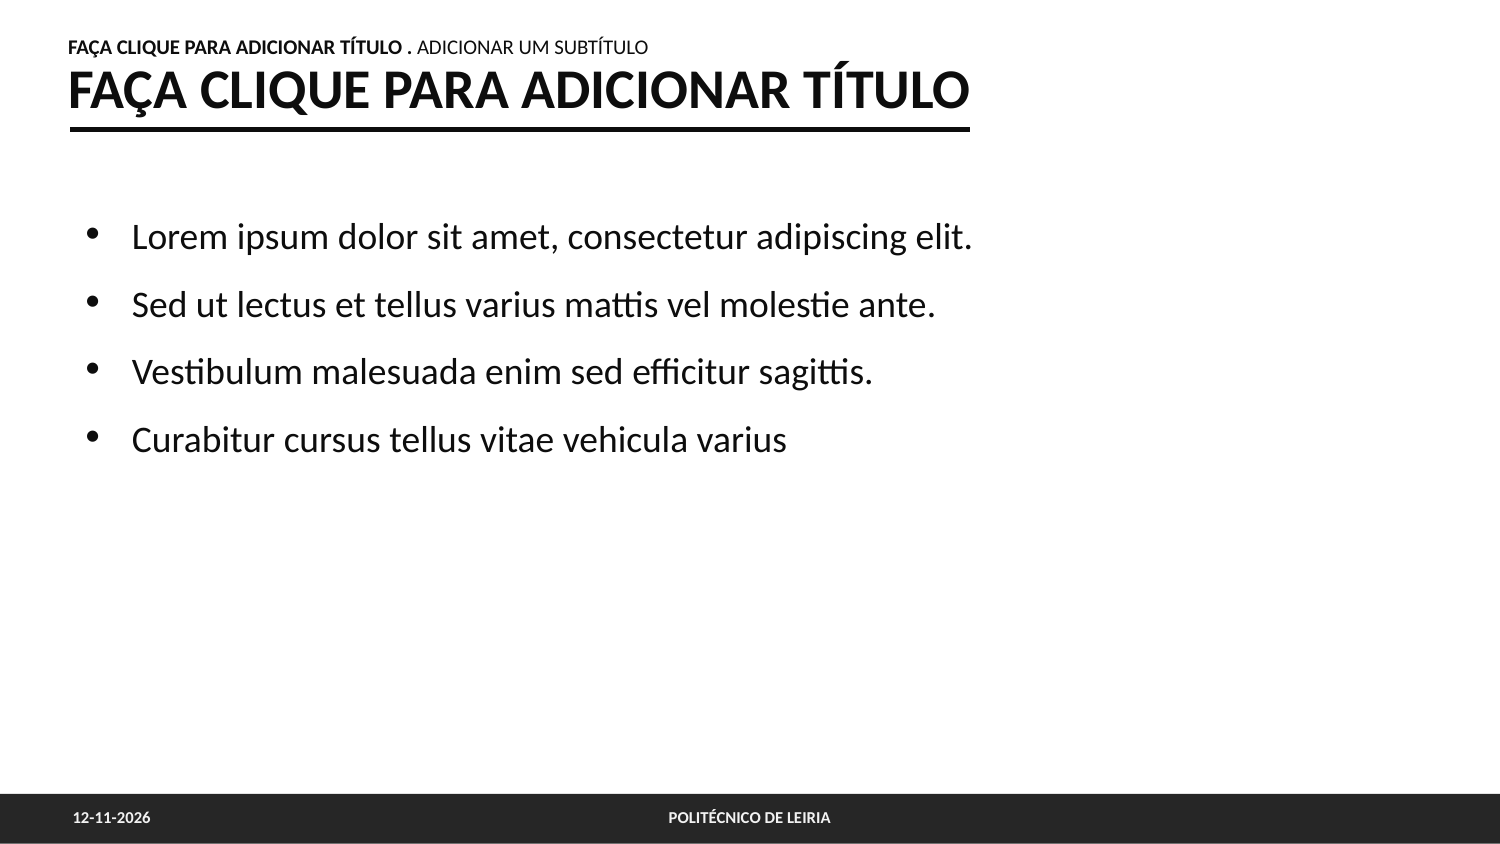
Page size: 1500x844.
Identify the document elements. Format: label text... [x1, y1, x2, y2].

text_box [0, 792, 1500, 844]
text_box Lorem ipsum dolor sit amet, consectetur adipiscing elit. Sed ut lectus et tellus varius mattis vel molestie ante. Vestibulum malesuada enim sed efficitur sagittis. Curabitur cursus tellus vitae vehicula varius [70, 182, 1388, 513]
text_box FAÇA CLIQUE PARA ADICIONAR TÍTULO [53, 58, 1175, 130]
text_box 23-01-2017 [57, 793, 408, 839]
text_box POLITÉCNICO DE LEIRIA [512, 793, 988, 839]
text_box FAÇA CLIQUE PARA ADICIONAR TÍTULO . ADICIONAR UM SUBTÍTULO [53, 32, 1134, 74]
